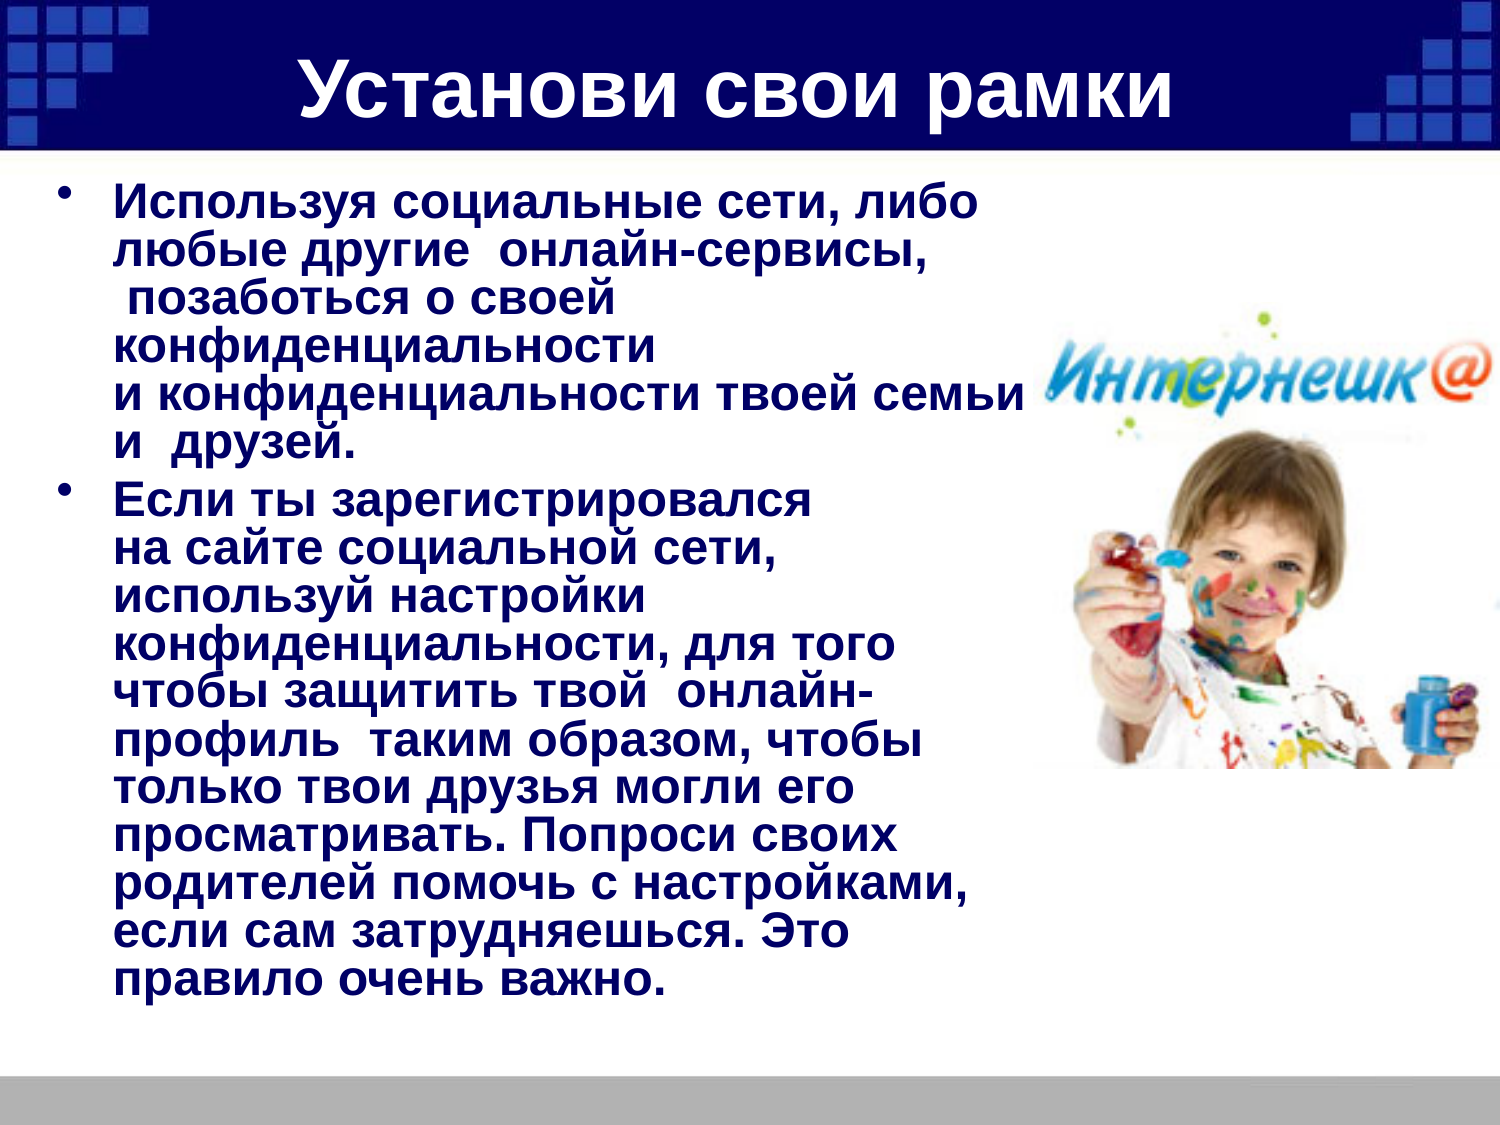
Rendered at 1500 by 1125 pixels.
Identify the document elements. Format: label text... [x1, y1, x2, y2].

picture [0, 0, 1500, 1125]
title Установи свои рамки [74, 0, 1426, 162]
list Используя социальные сети, либо любые другие онлайн-сервисы, позаботься о своей конфиденциальности и конфиденциальности твоей семьи и друзей. Если ты зарегистрировался на сайте социальной сети, используй настройки конфиденциальности, для того чтобы защитить твой онлайн-профиль таким образом, чтобы только твои друзья могли его просматривать. Попроси своих родителей помочь с настройками, если сам затрудняешься. Это правило очень важно. [40, 172, 1046, 1071]
